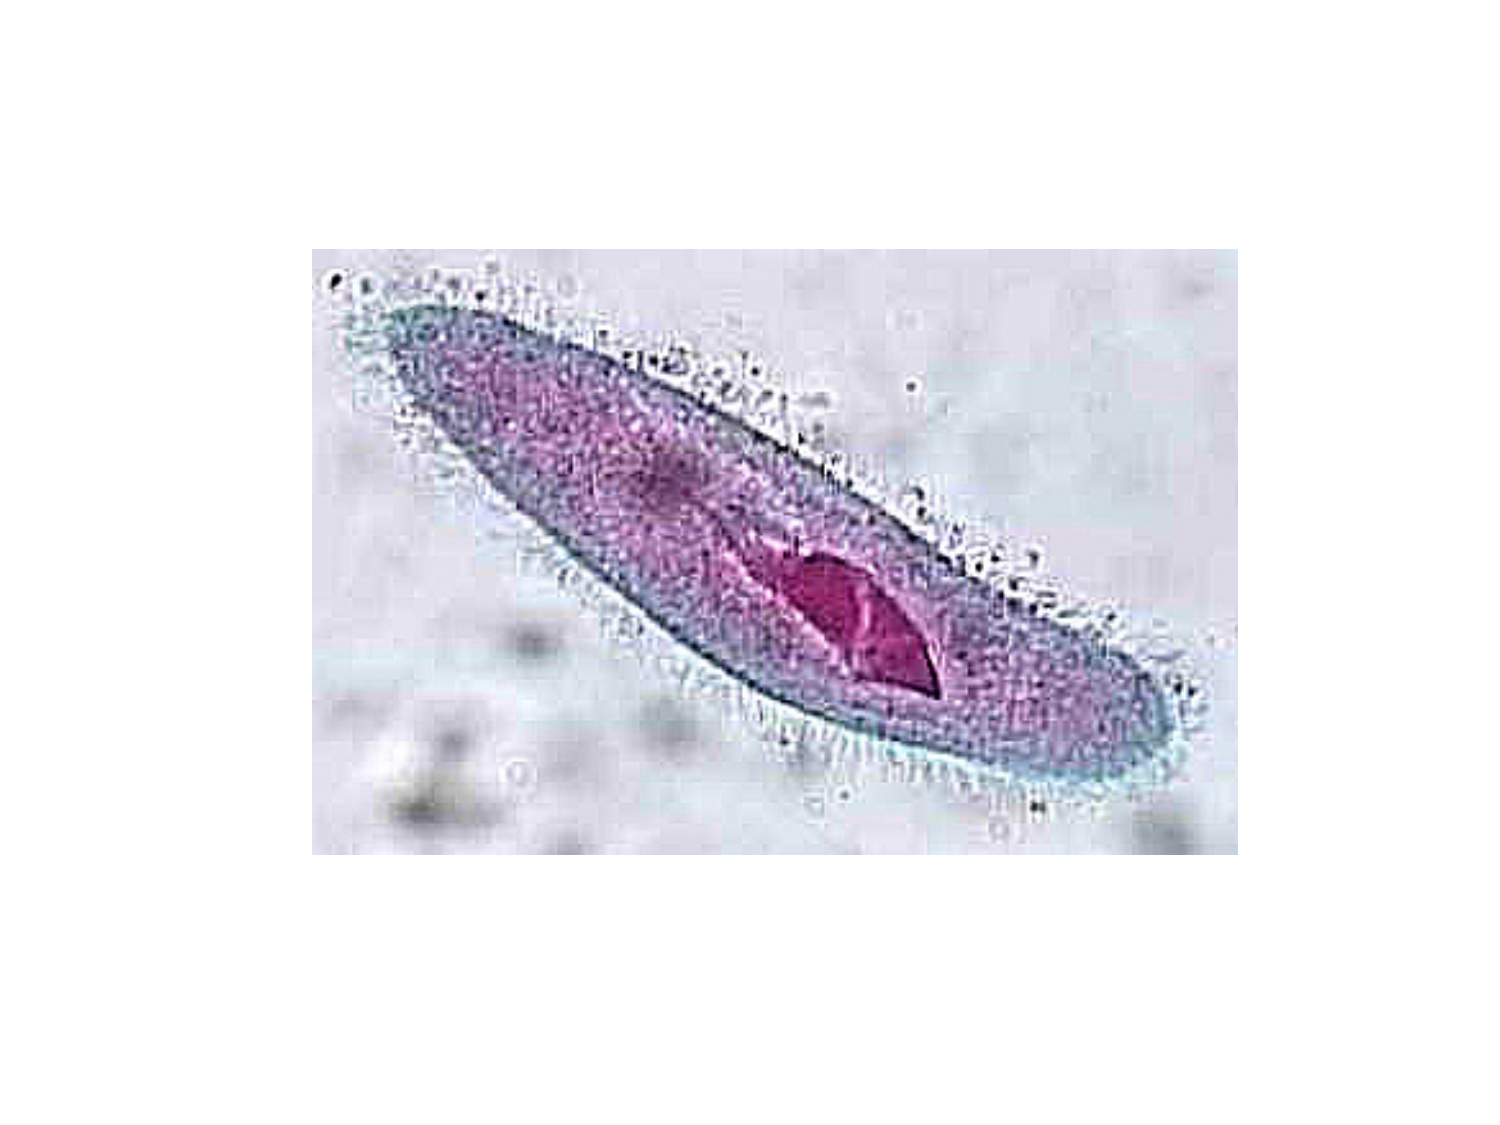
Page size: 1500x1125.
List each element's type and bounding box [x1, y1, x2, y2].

picture [312, 249, 1238, 855]
